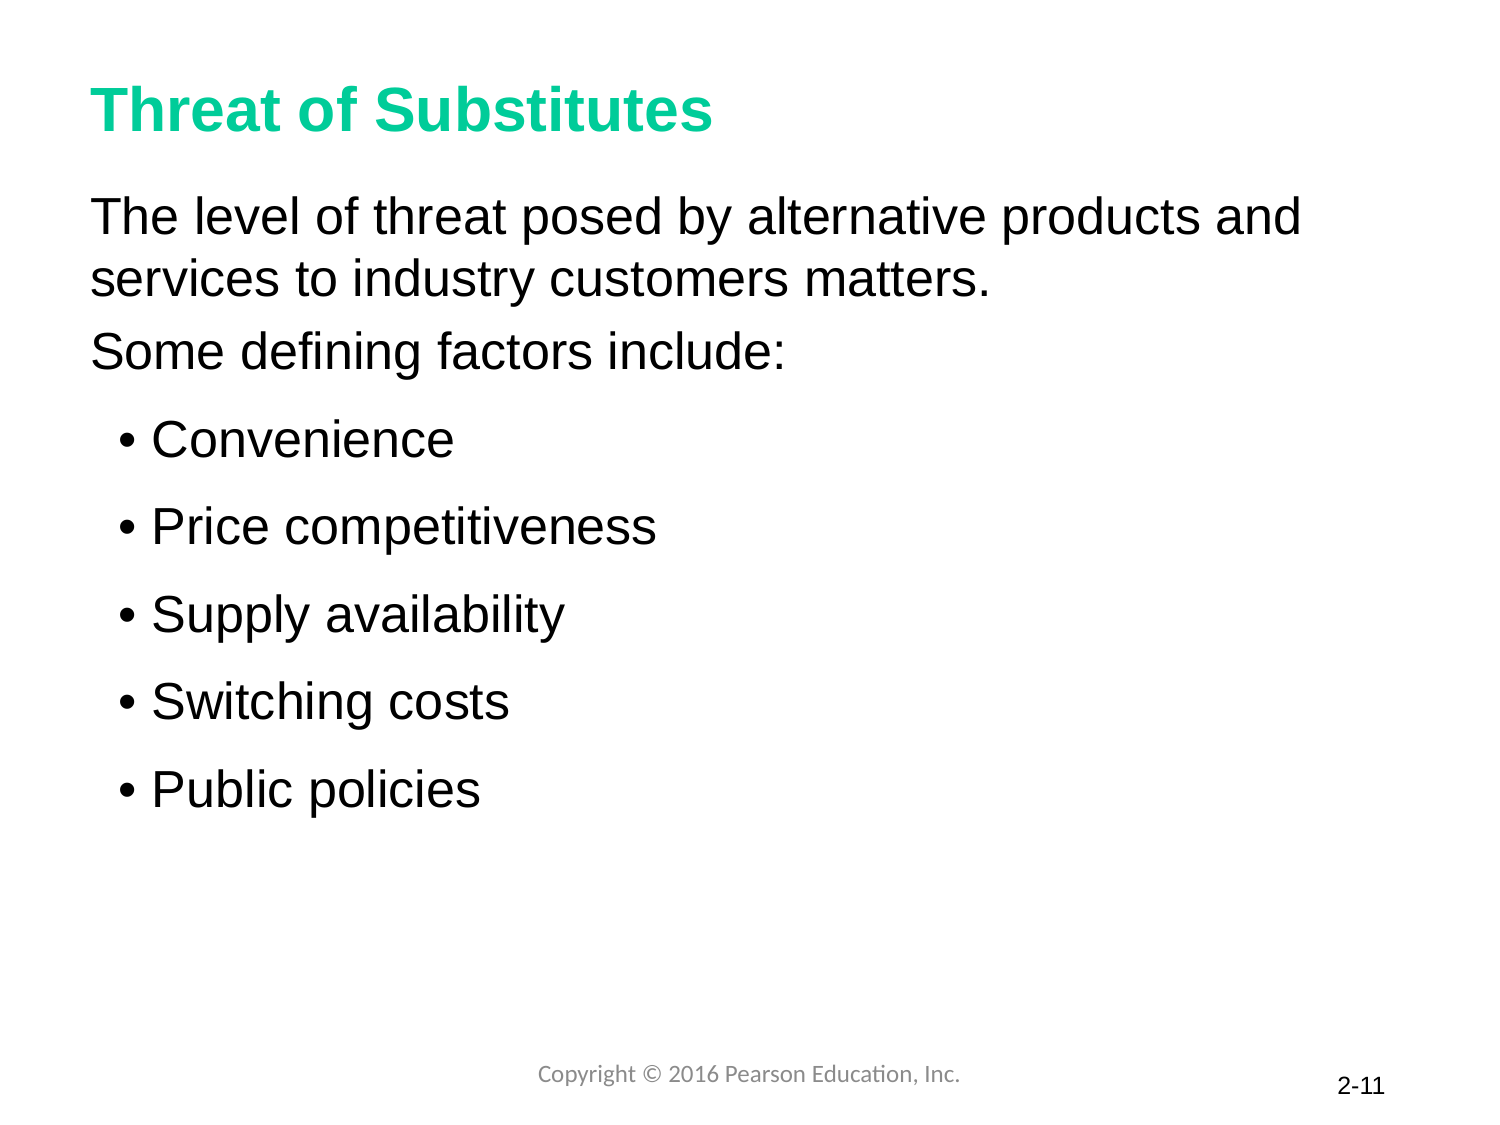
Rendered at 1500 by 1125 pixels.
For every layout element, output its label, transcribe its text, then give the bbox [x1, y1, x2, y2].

title Threat of Substitutes [75, 12, 1425, 174]
list The level of threat posed by alternative products and services to industry customers matters. Some defining factors include: • Convenience • Price competitiveness • Supply availability • Switching costs • Public policies [75, 174, 1425, 1000]
footer Copyright © 2016 Pearson Education, Inc. [512, 1042, 988, 1103]
